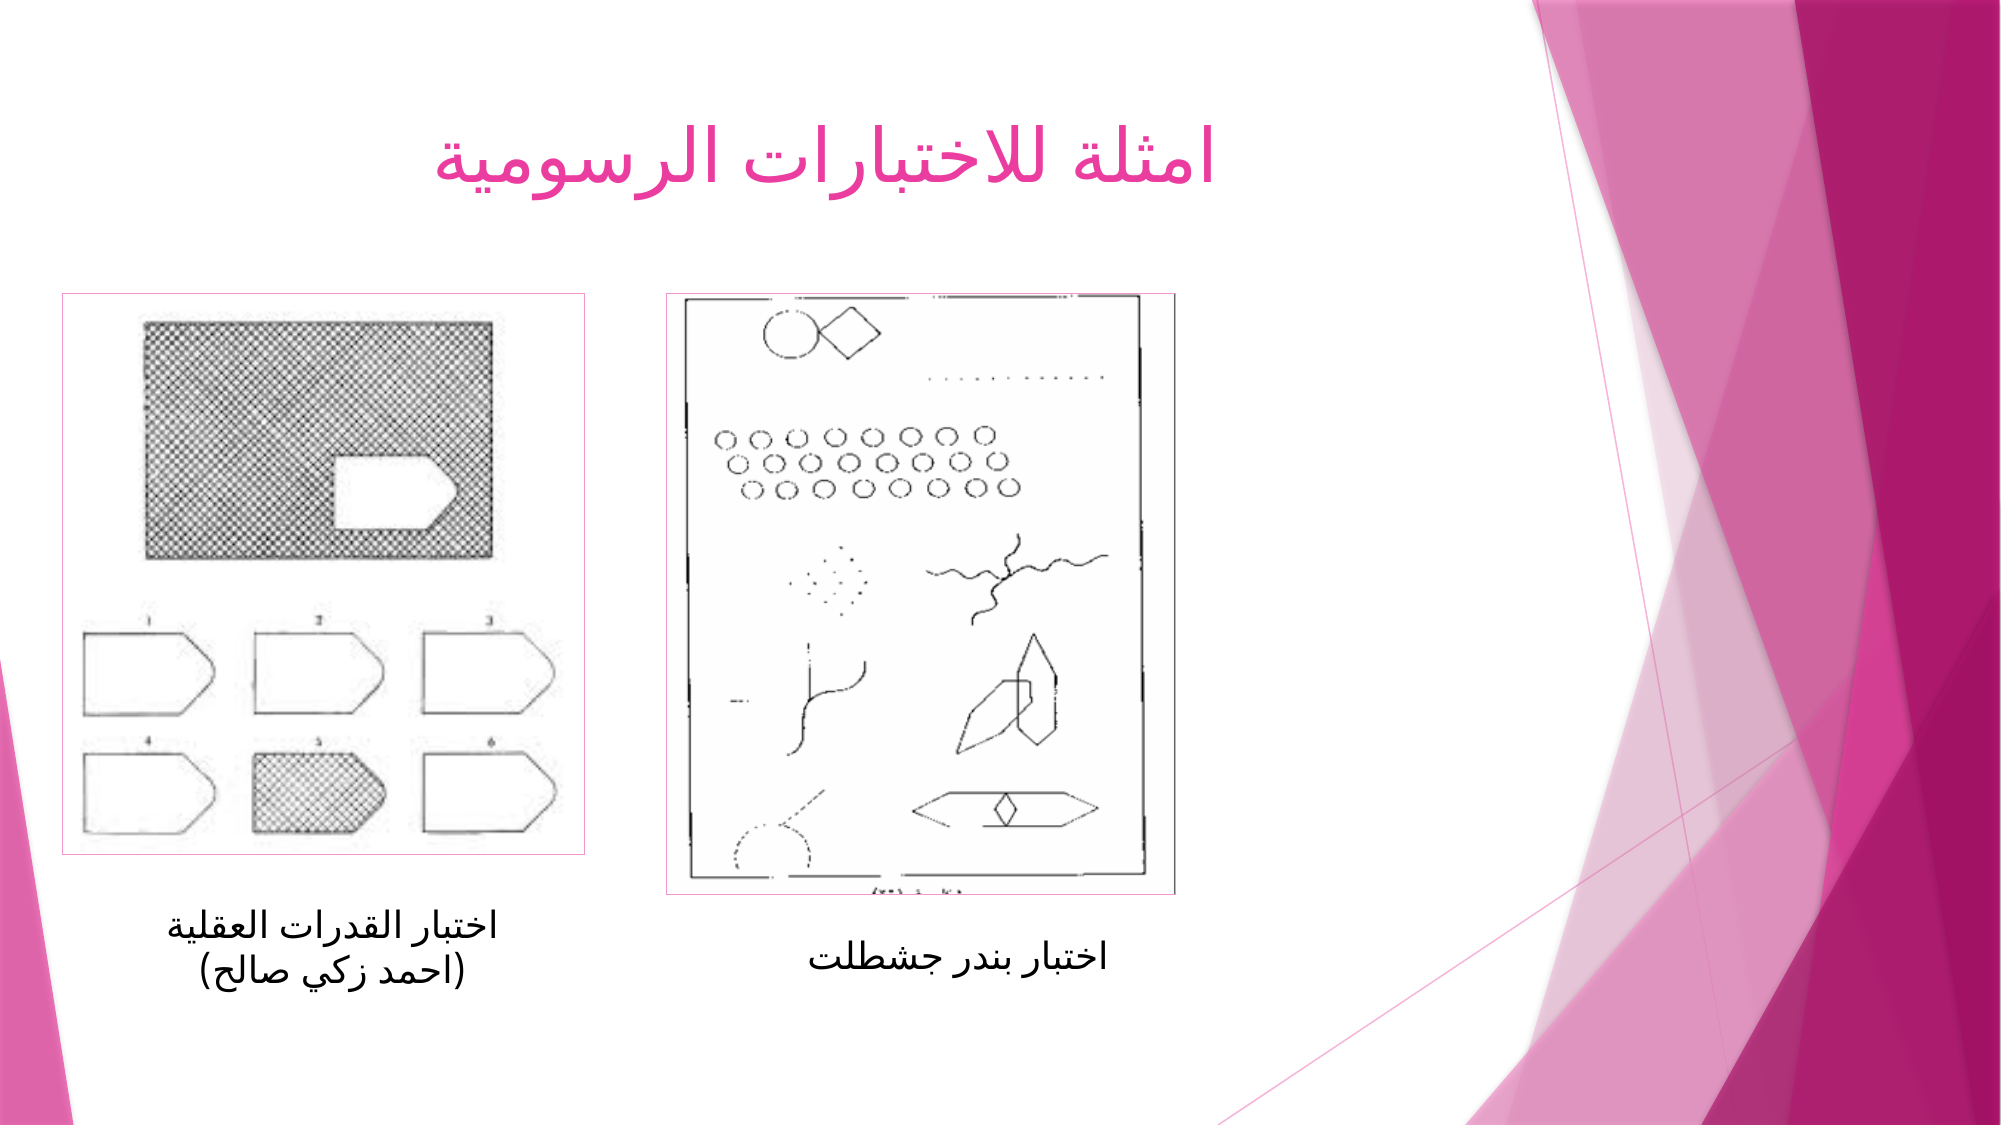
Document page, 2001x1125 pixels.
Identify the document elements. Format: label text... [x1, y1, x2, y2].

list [61, 293, 586, 856]
title امثلة للاختبارات الرسومية [111, 99, 1522, 317]
picture [665, 293, 1177, 895]
text_box اختبار القدرات العقلية (احمد زكي صالح) [111, 893, 554, 999]
text_box اختبار بندر جشطلت [762, 924, 1154, 985]
